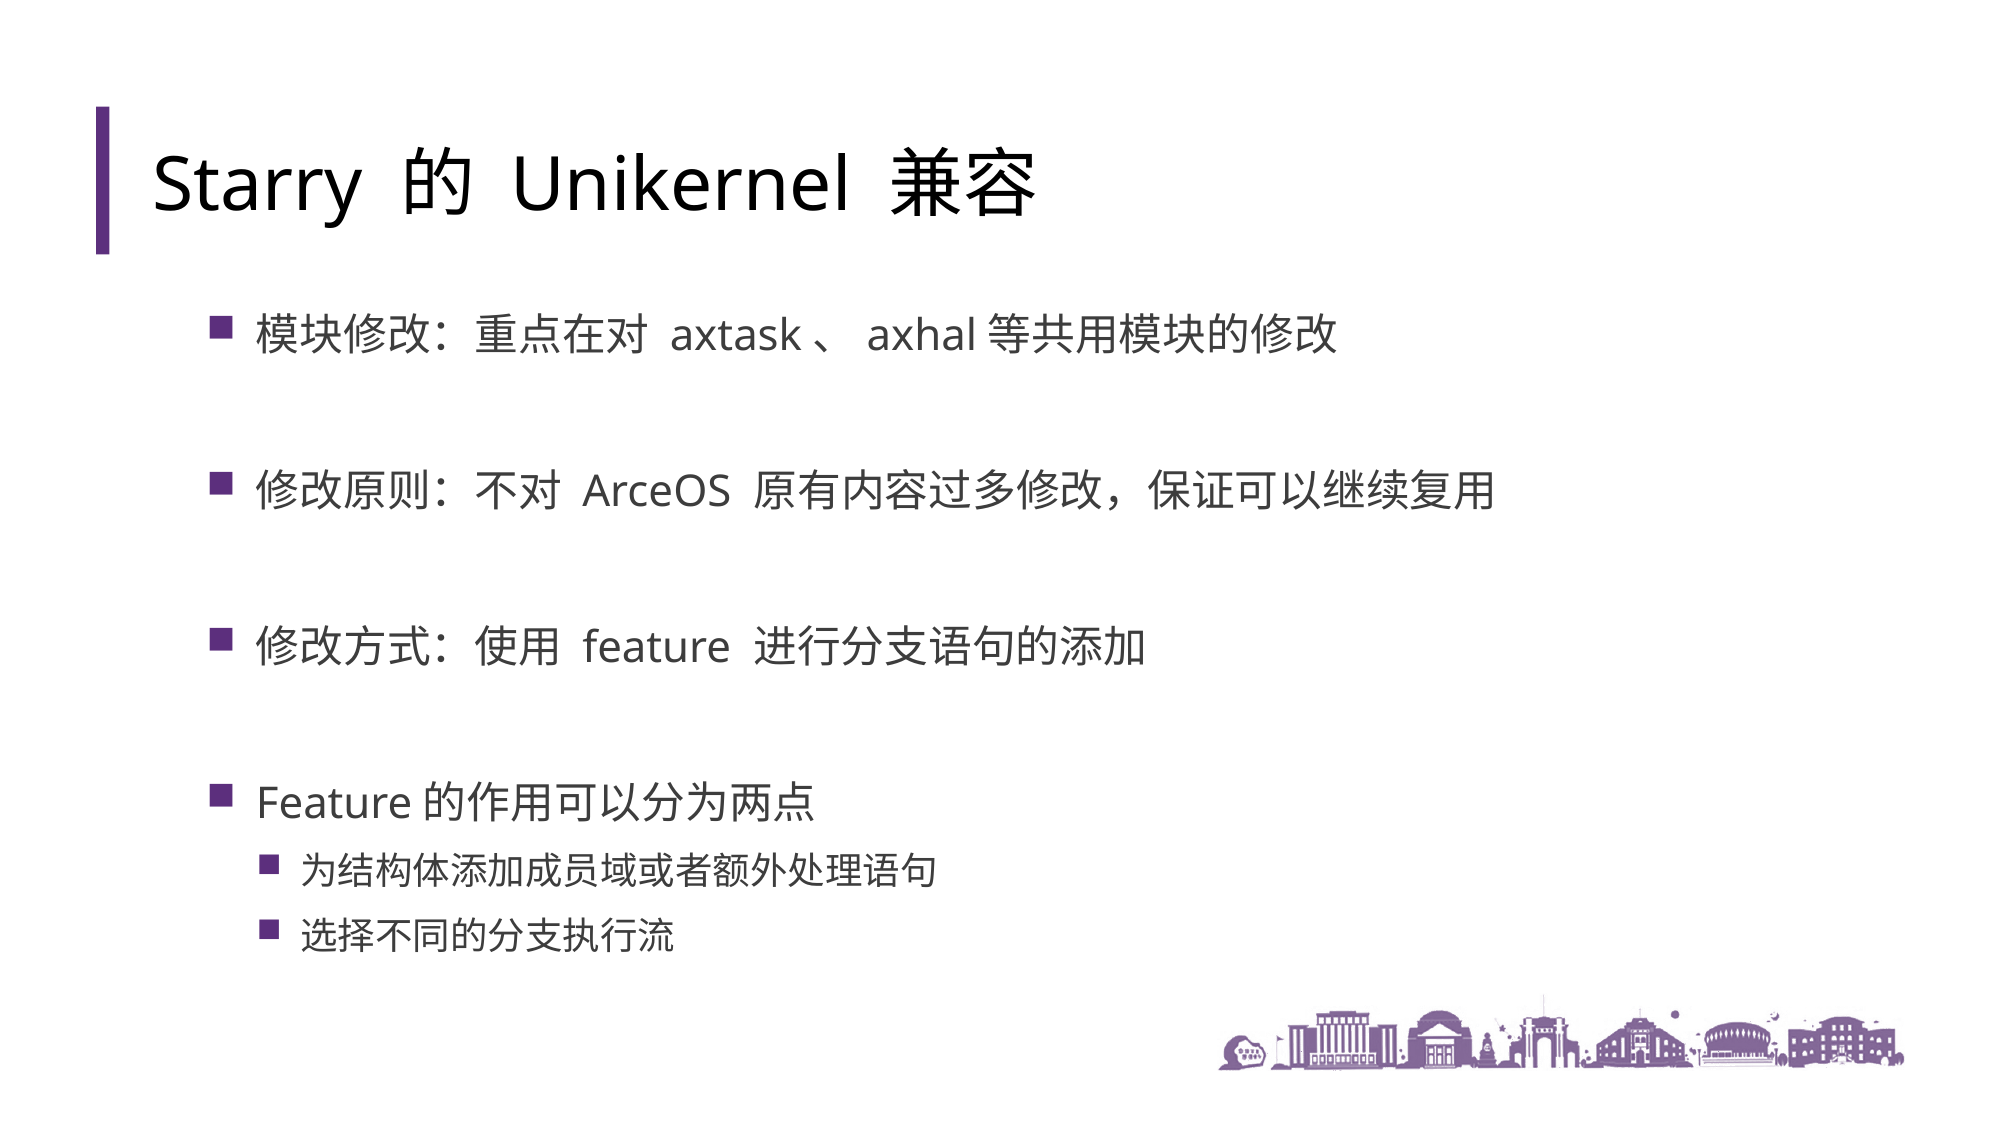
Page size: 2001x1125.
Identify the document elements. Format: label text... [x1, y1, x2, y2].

text_box Starry 的 Unikernel 兼容 [137, 128, 1643, 233]
list 模块修改：重点在对 axtask、axhal等共用模块的修改 修改原则：不对 ArceOS 原有内容过多修改，保证可以继续复用 修改方式：使用 feature 进行分支语句的添加 Feature的作用可以分为两点 为结构体添加成员域或者额外处理语句 选择不同的分支执行流 [137, 299, 1761, 1014]
